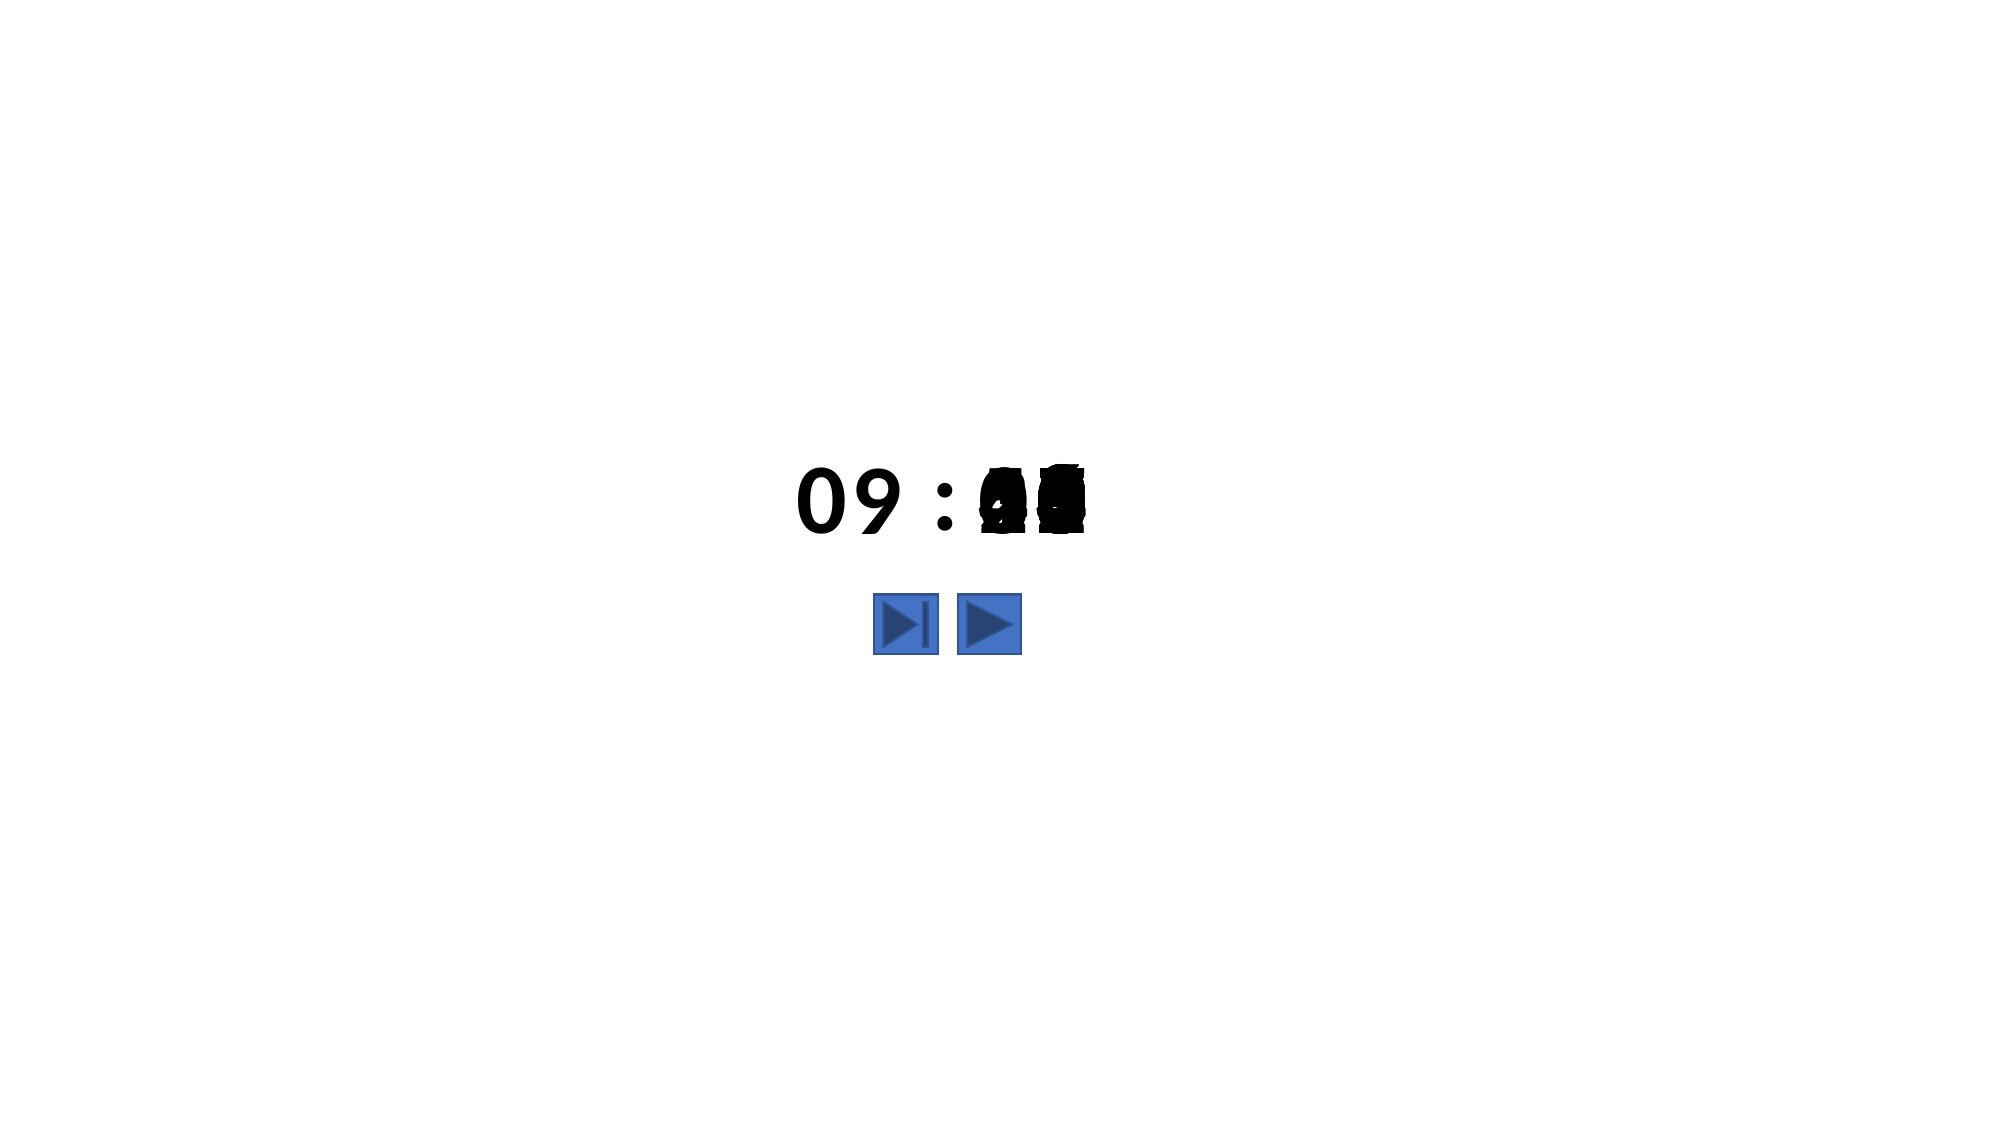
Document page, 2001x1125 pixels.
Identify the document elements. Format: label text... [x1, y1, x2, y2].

slide_number 8 [466, 464, 917, 525]
